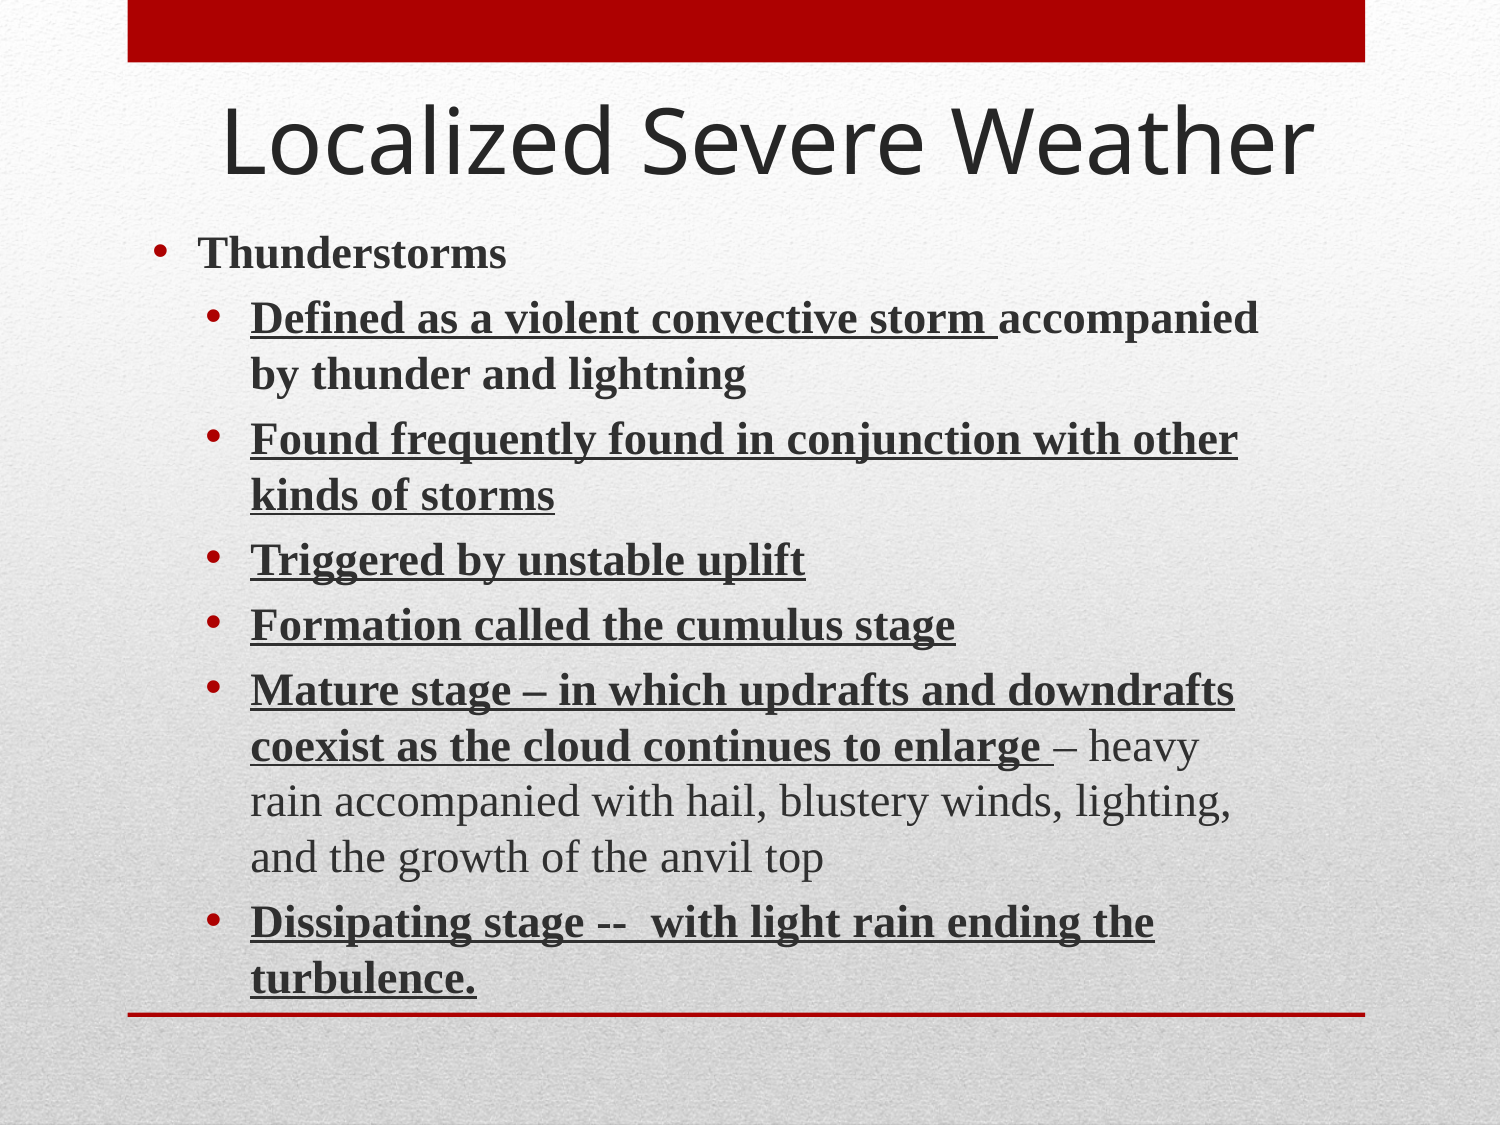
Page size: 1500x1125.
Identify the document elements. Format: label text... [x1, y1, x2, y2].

title Localized Severe Weather [200, 12, 1338, 200]
list Thunderstorms Defined as a violent convective storm accompanied by thunder and lightning Found frequently found in conjunction with other kinds of storms Triggered by unstable uplift Formation called the cumulus stage Mature stage – in which updrafts and downdrafts coexist as the cloud continues to enlarge – heavy rain accompanied with hail, blustery winds, lighting, and the growth of the anvil top Dissipating stage -- with light rain ending the turbulence. [137, 212, 1275, 1013]
